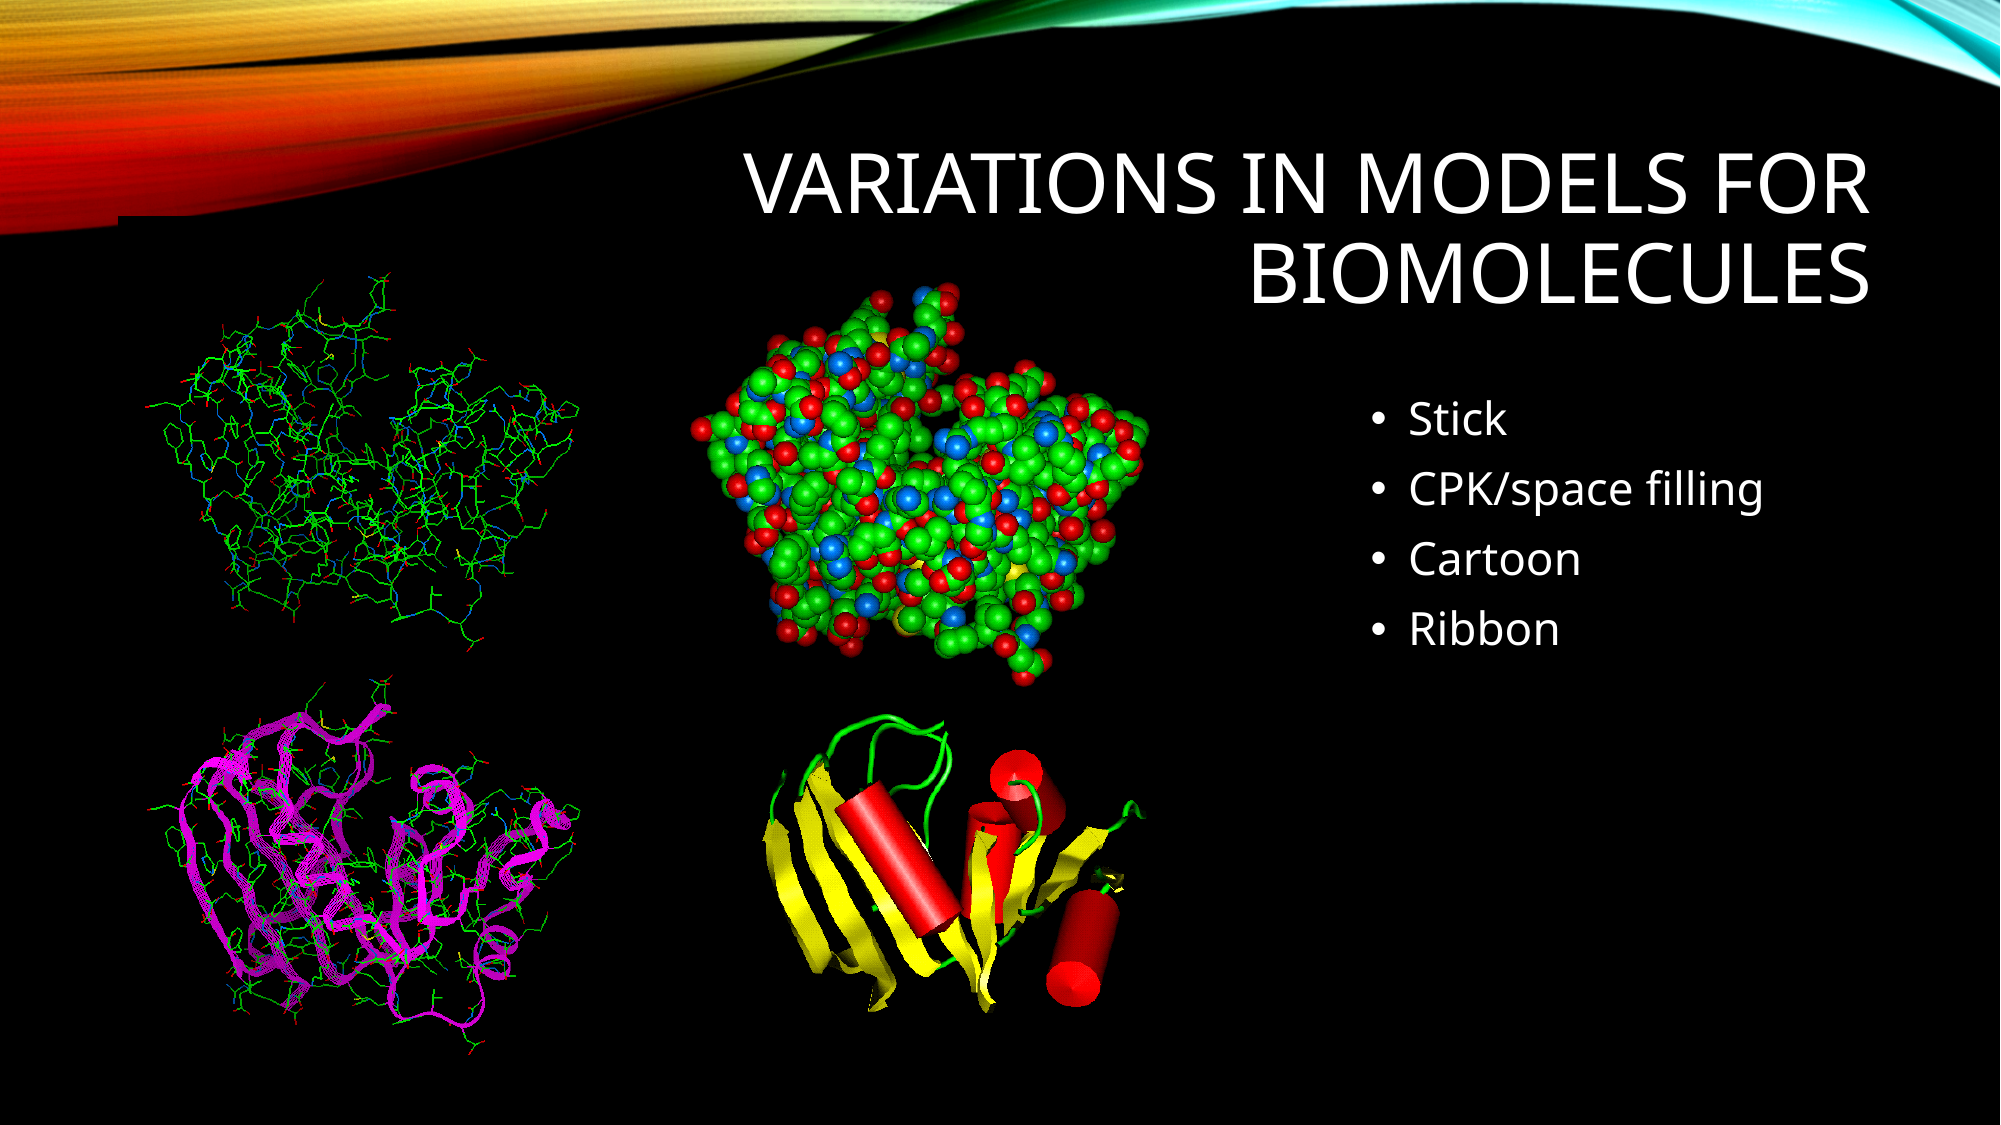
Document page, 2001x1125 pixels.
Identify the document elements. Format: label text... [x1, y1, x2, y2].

title Variations in models for biomolecules [474, 125, 1888, 338]
picture [0, 0, 2000, 1099]
list Stick CPK/space filling Cartoon Ribbon [1355, 387, 1853, 1049]
